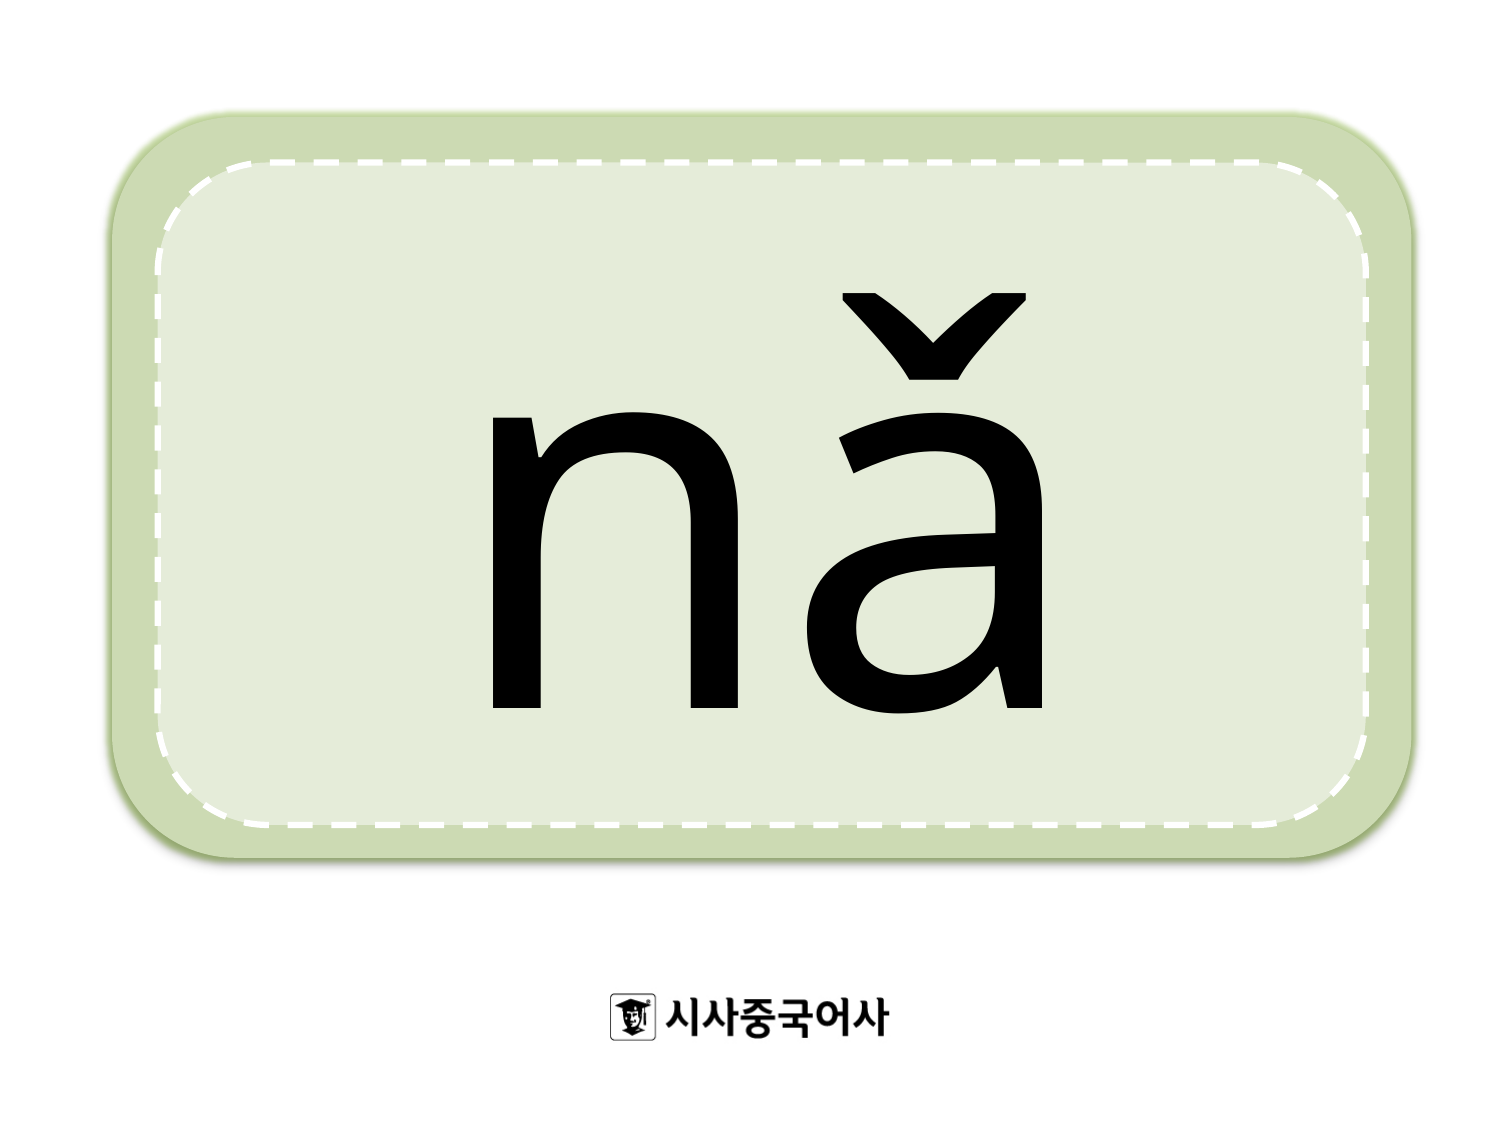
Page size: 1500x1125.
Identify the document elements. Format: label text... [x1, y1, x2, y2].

picture [602, 987, 898, 1047]
text_box nǎ [162, 160, 1371, 824]
